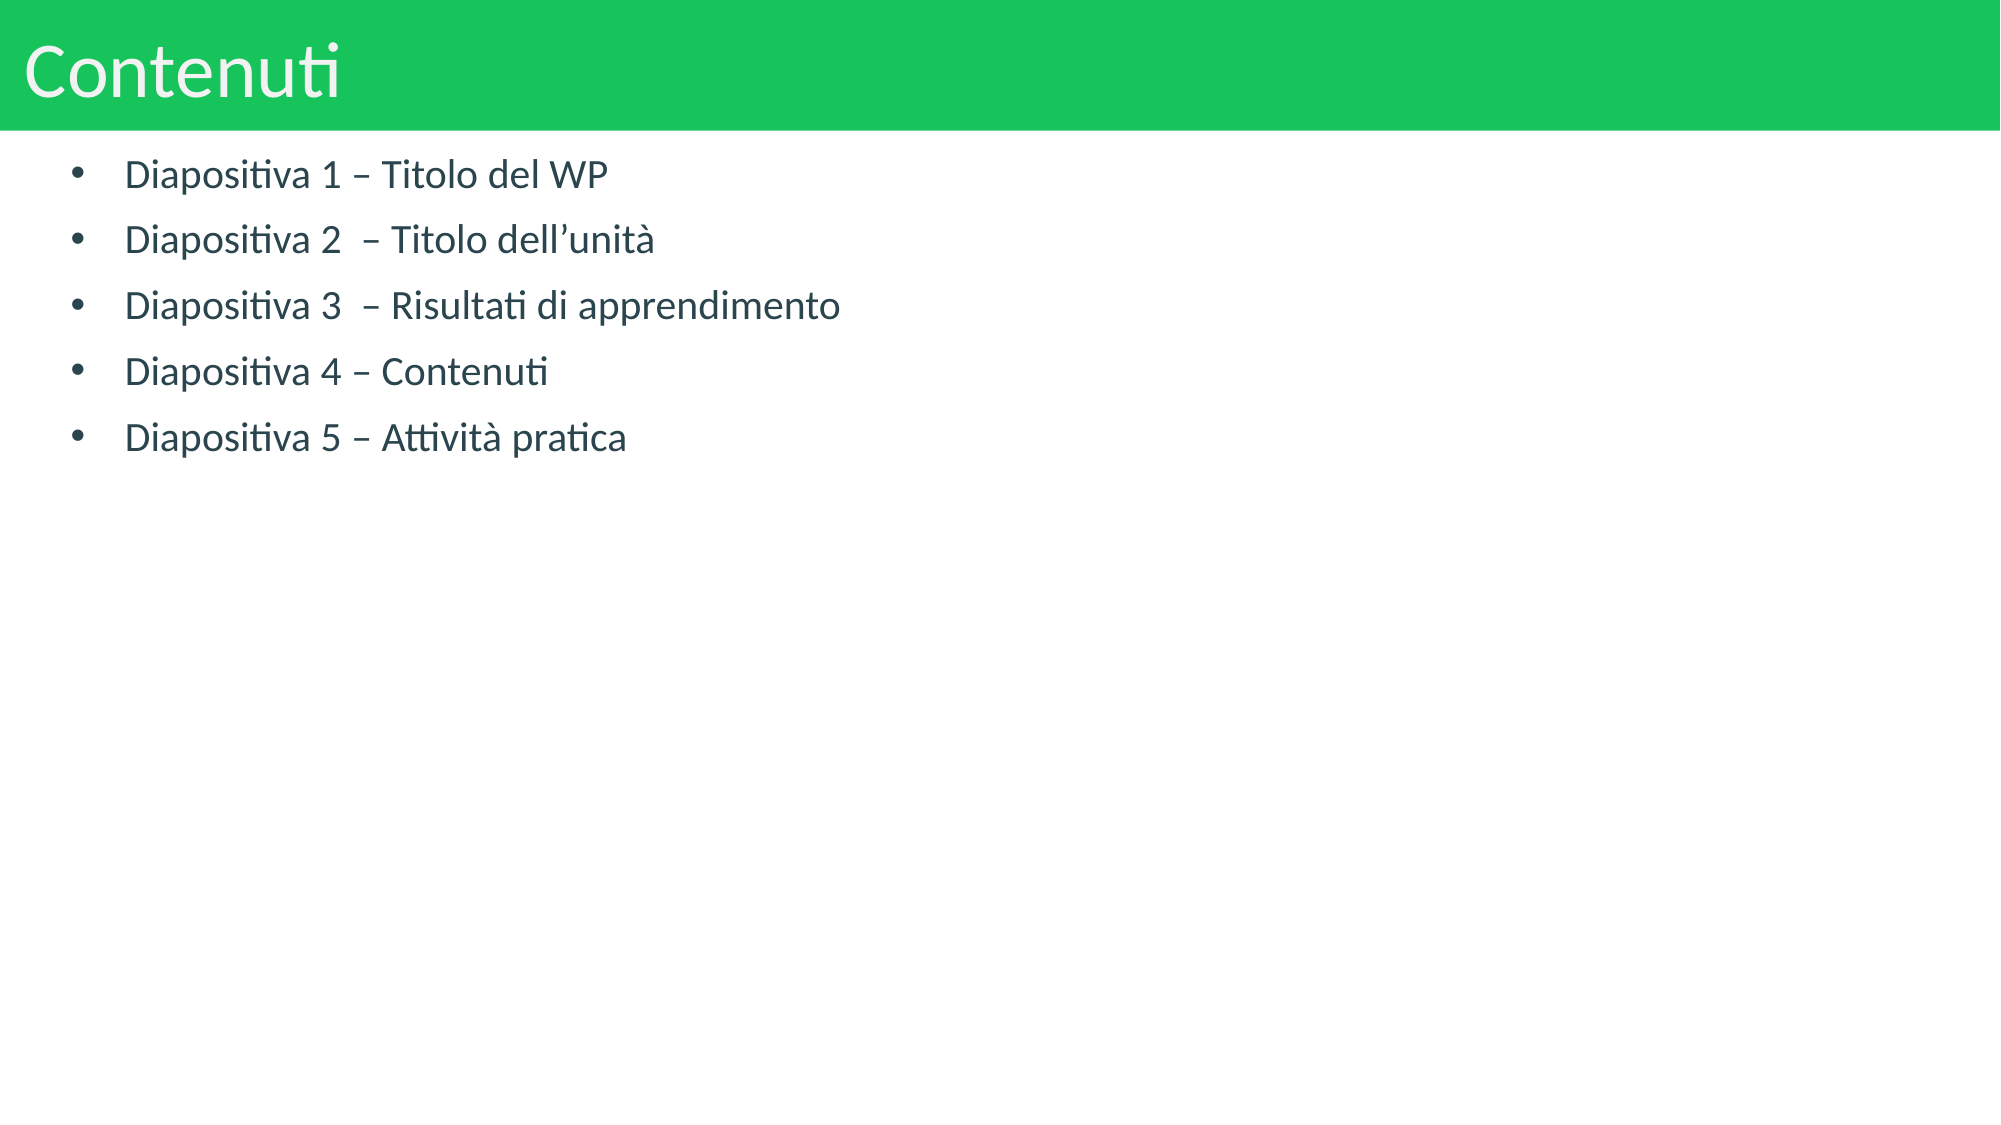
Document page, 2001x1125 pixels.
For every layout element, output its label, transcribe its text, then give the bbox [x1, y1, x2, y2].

list Diapositiva 1 – Titolo del WP Diapositiva 2 – Titolo dell’unità Diapositiva 3 – Risultati di apprendimento Diapositiva 4 – Contenuti Diapositiva 5 – Attività pratica [16, 144, 1976, 1108]
title Contenuti [16, 13, 1976, 131]
